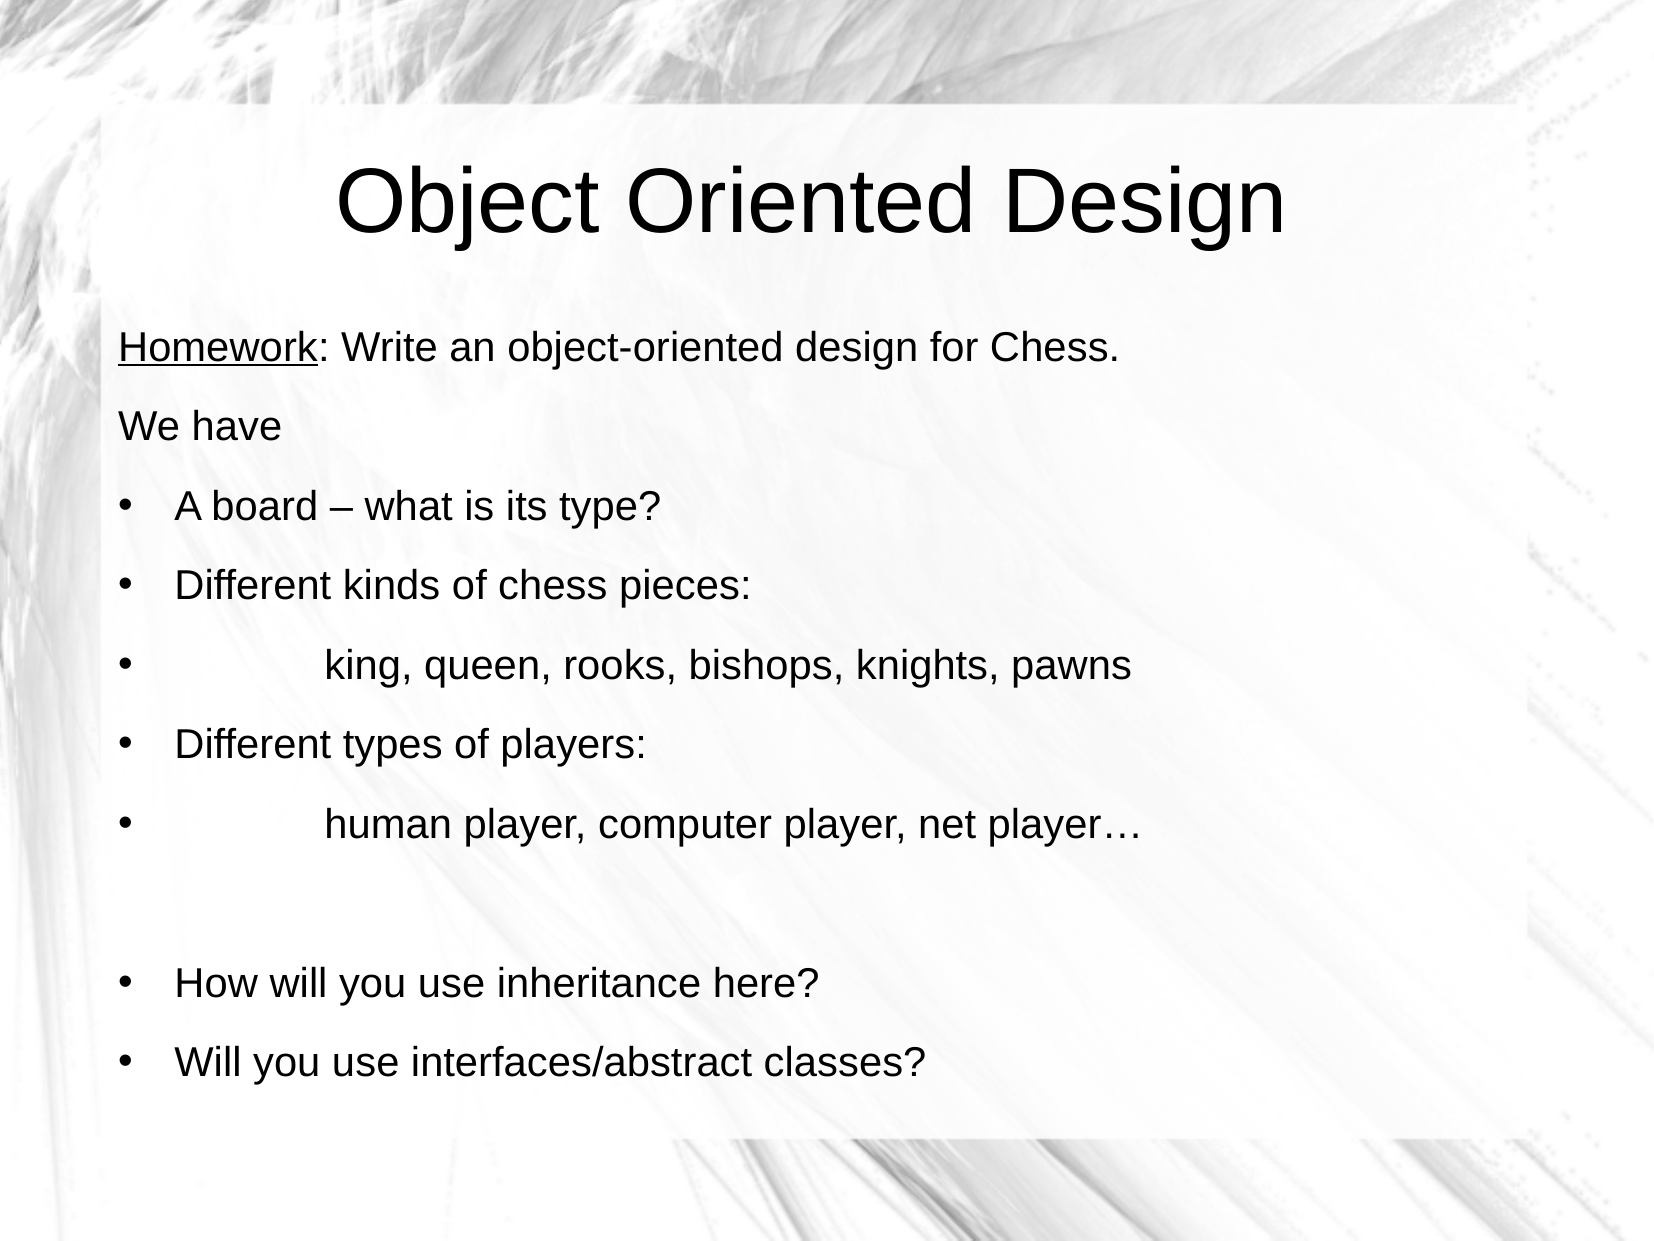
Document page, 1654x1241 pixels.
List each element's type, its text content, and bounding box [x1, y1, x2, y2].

picture [0, 0, 1654, 1241]
list Homework: Write an object-oriented design for Chess. We have A board – what is its type? Different kinds of chess pieces: king, queen, rooks, bishops, knights, pawns Different types of players: human player, computer player, net player… How will you use inheritance here? Will you use interfaces/abstract classes? [118, 319, 1571, 1102]
title Object Oriented Design [118, 112, 1506, 281]
